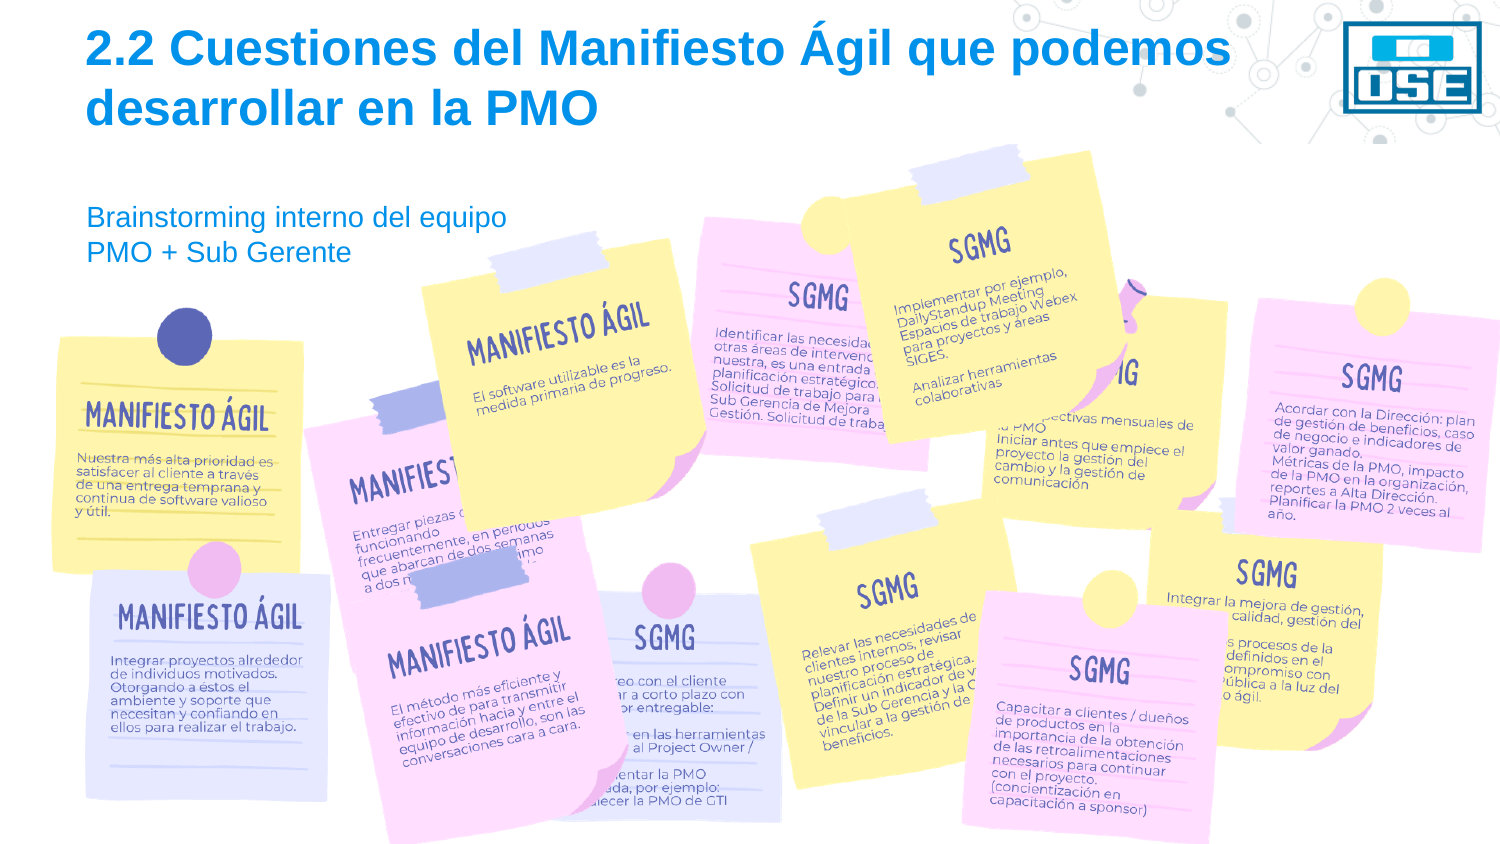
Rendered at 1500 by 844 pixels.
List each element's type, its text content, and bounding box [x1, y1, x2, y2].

text_box 2.2 Cuestiones del Manifiesto Ágil que podemos desarrollar en la PMO [70, 8, 1435, 142]
picture [0, 0, 1500, 844]
